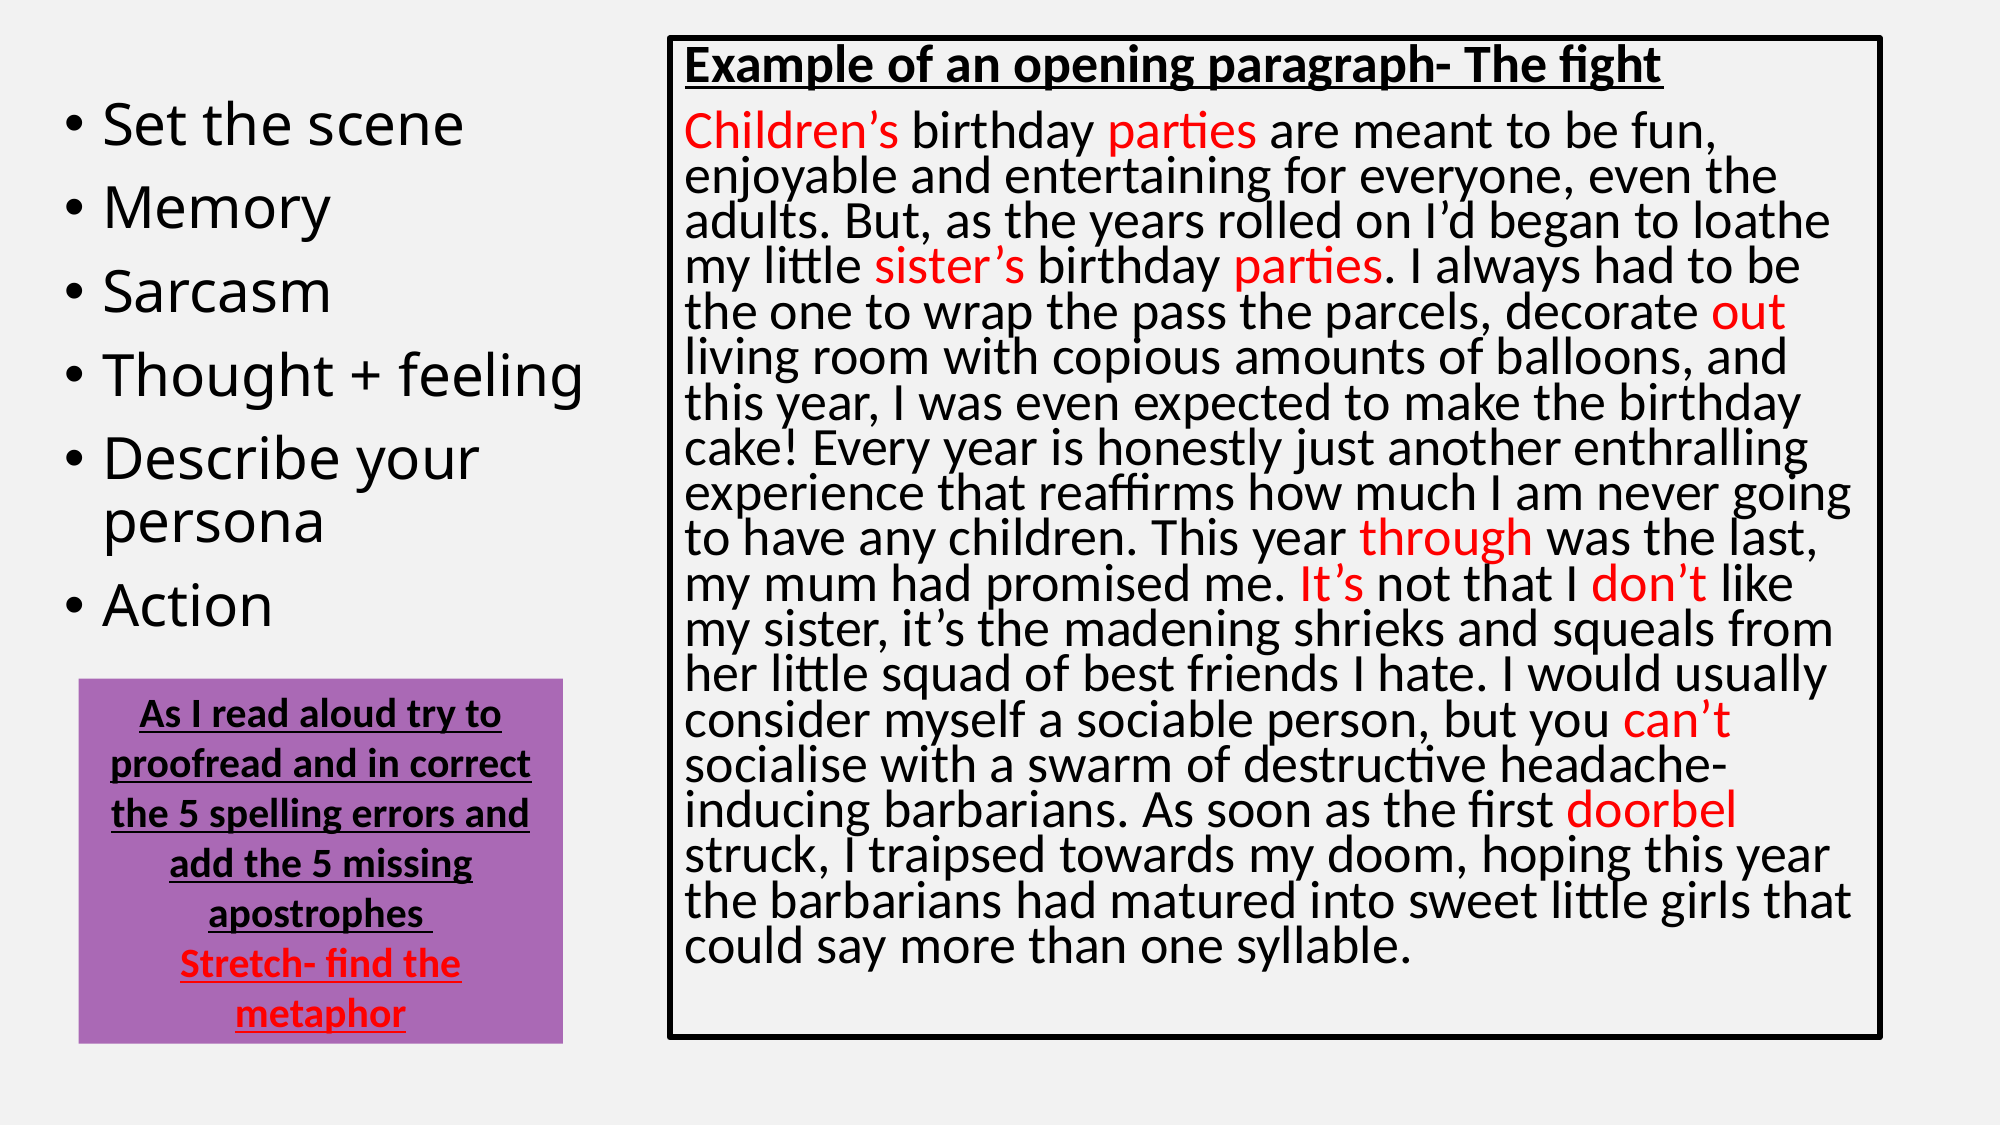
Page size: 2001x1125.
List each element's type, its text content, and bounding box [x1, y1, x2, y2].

text_box Example of an opening paragraph- The fight Children’s birthday parties are meant to be fun, enjoyable and entertaining for everyone, even the adults. But, as the years rolled on I’d began to loathe my little sister’s birthday parties. I always had to be the one to wrap the pass the parcels, decorate out living room with copious amounts of balloons, and this year, I was even expected to make the birthday cake! Every year is honestly just another enthralling experience that reaffirms how much I am never going to have any children. This year through was the last, my mum had promised me. It’s not that I don’t like my sister, it’s the madening shrieks and squeals from her little squad of best friends I hate. I would usually consider myself a sociable person, but you can’t socialise with a swarm of destructive headache-inducing barbarians. As soon as the first doorbel struck, I traipsed towards my doom, hoping this year the barbarians had matured into sweet little girls that could say more than one syllable. [669, 38, 1880, 1038]
list Set the scene Memory Sarcasm Thought + feeling Describe your persona Action [49, 87, 669, 815]
text_box As I read aloud try to proofread and in correct the 5 spelling errors and add the 5 missing apostrophes Stretch- find the metaphor [78, 678, 563, 1044]
